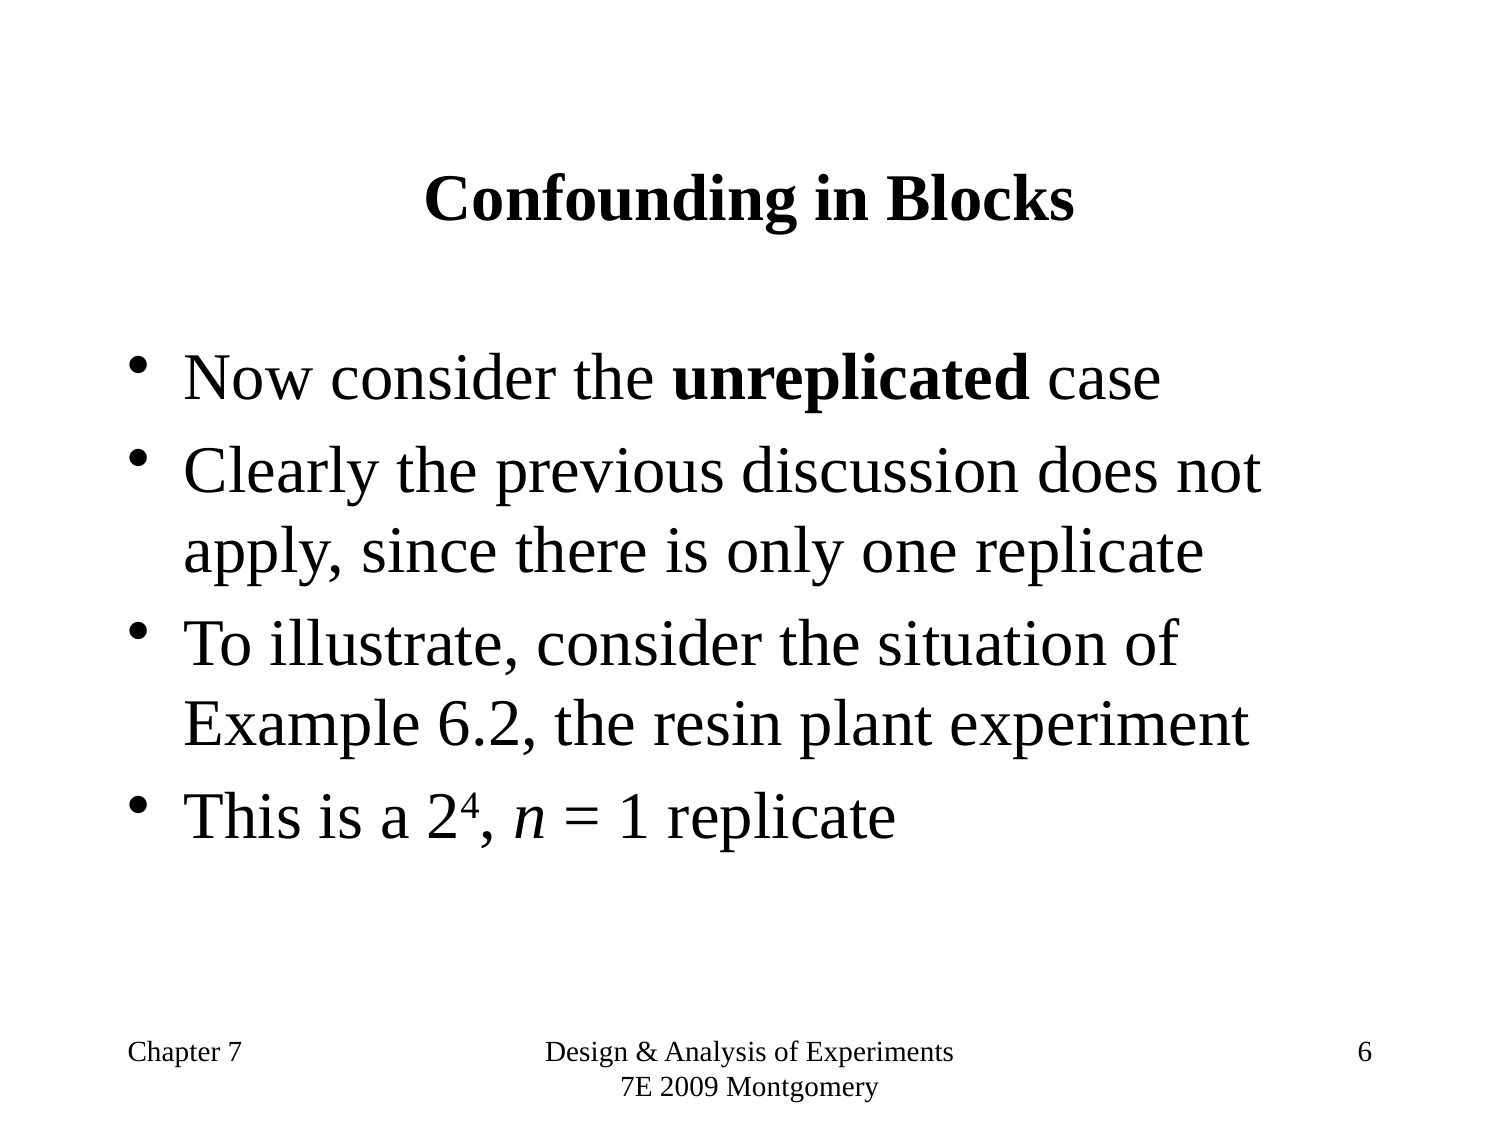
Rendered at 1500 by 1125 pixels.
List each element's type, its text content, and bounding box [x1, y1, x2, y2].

title Confounding in Blocks [112, 99, 1388, 288]
slide_number 6 [1074, 1024, 1388, 1101]
list Now consider the unreplicated case Clearly the previous discussion does not apply, since there is only one replicate To illustrate, consider the situation of Example 6.2, the resin plant experiment This is a 24, n = 1 replicate [112, 324, 1388, 1001]
slide_number Chapter 7 [112, 1024, 426, 1101]
footer Design & Analysis of Experiments 7E 2009 Montgomery [512, 1024, 988, 1101]
